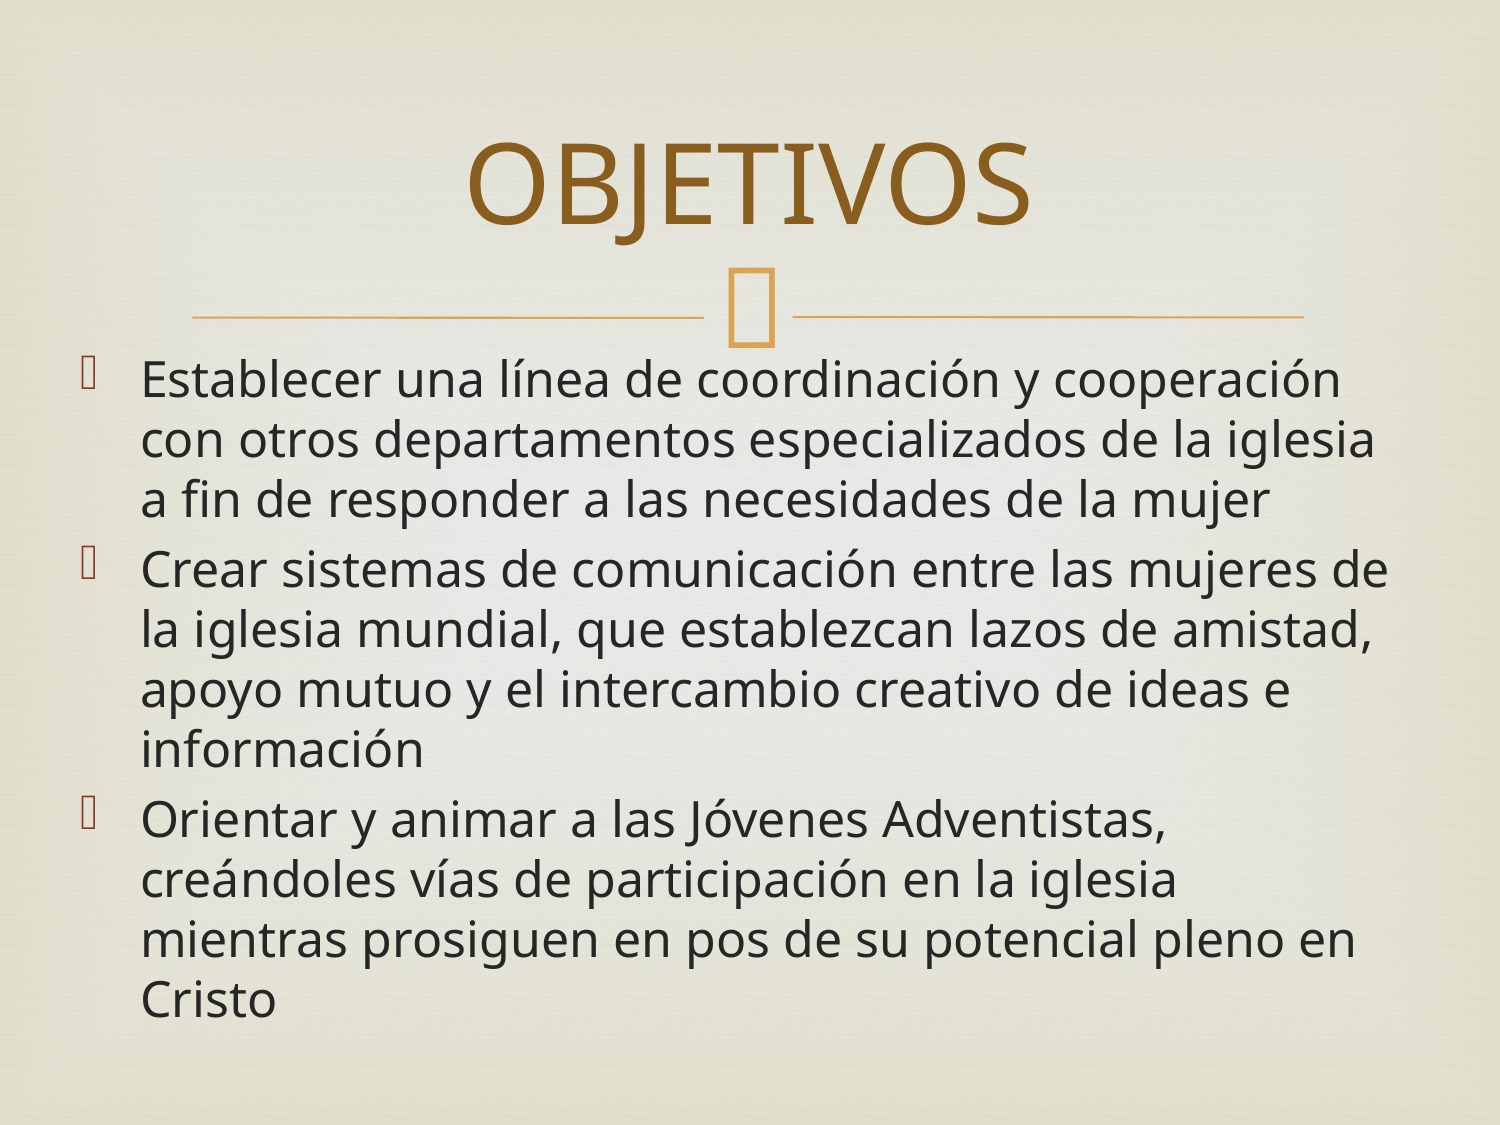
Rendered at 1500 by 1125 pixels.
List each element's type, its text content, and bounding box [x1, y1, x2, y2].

title OBJETIVOS [112, 93, 1386, 267]
list Establecer una línea de coordinación y cooperación con otros departamentos especializados de la iglesia a fin de responder a las necesidades de la mujer Crear sistemas de comunicación entre las mujeres de la iglesia mundial, que establezcan lazos de amistad, apoyo mutuo y el intercambio creativo de ideas e información Orientar y animar a las Jóvenes Adventistas, creándoles vías de participación en la iglesia mientras prosiguen en pos de su potencial pleno en Cristo [64, 339, 1415, 1125]
